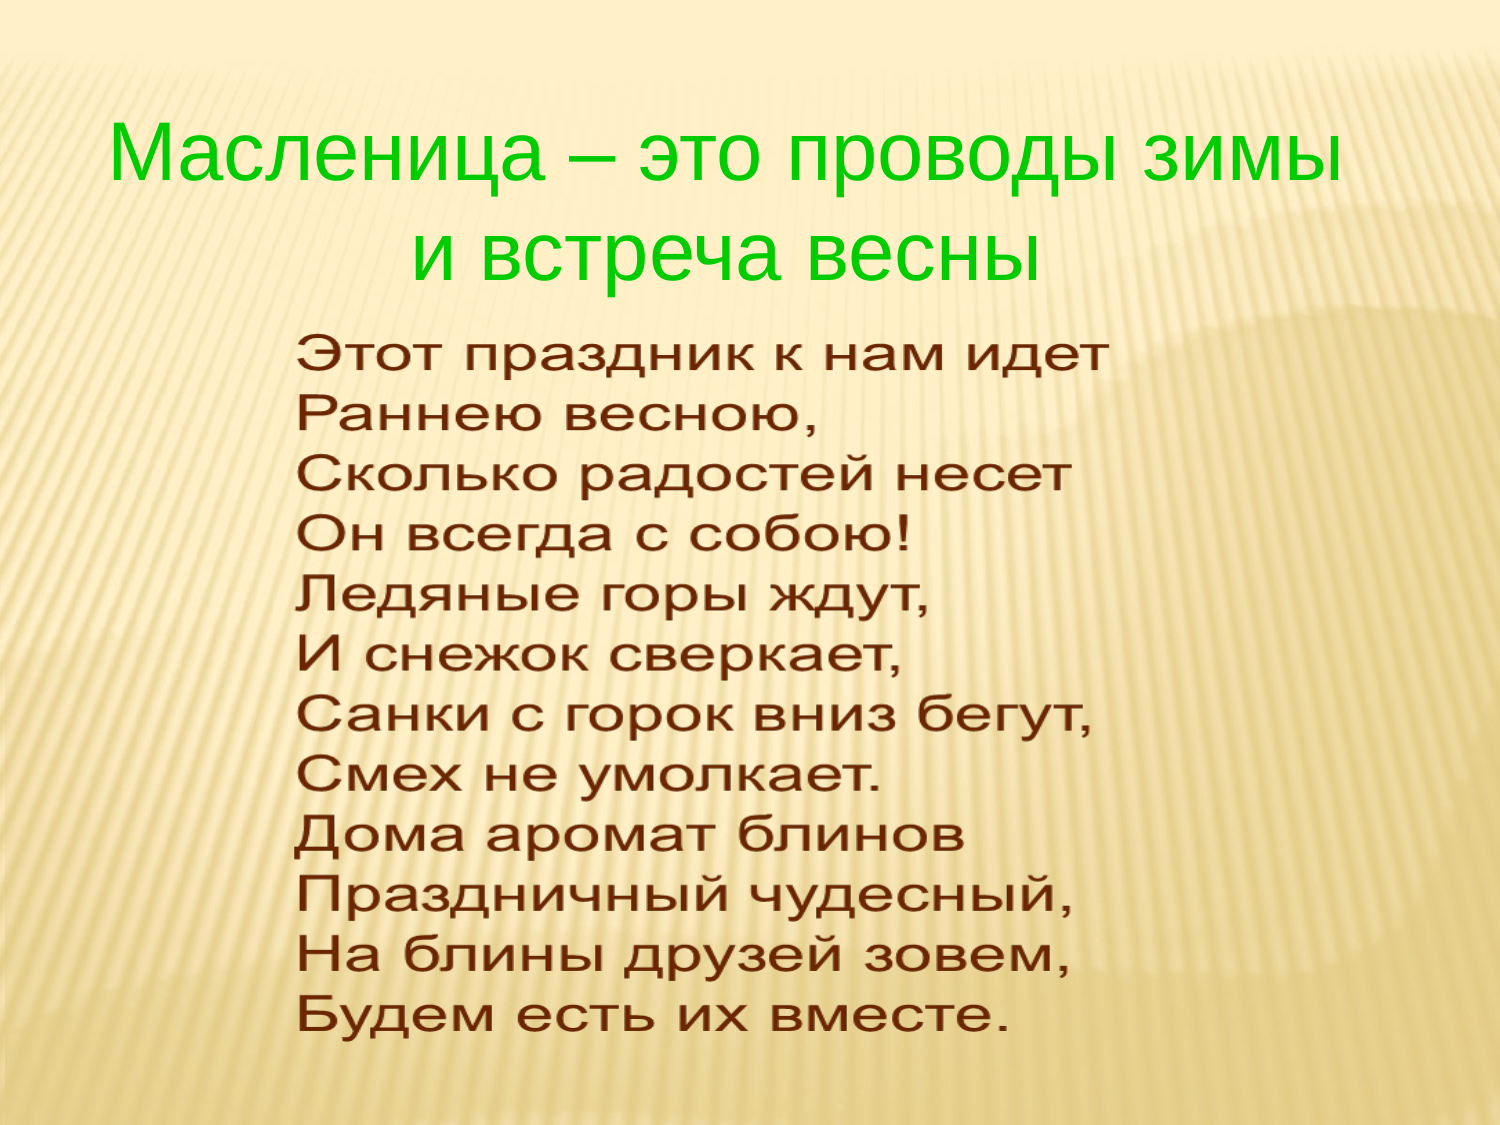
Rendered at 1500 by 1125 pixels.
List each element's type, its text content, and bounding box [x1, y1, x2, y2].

text_box Масленица – это проводы зимы и встреча весны [76, 89, 1376, 305]
picture [253, 306, 1152, 1073]
